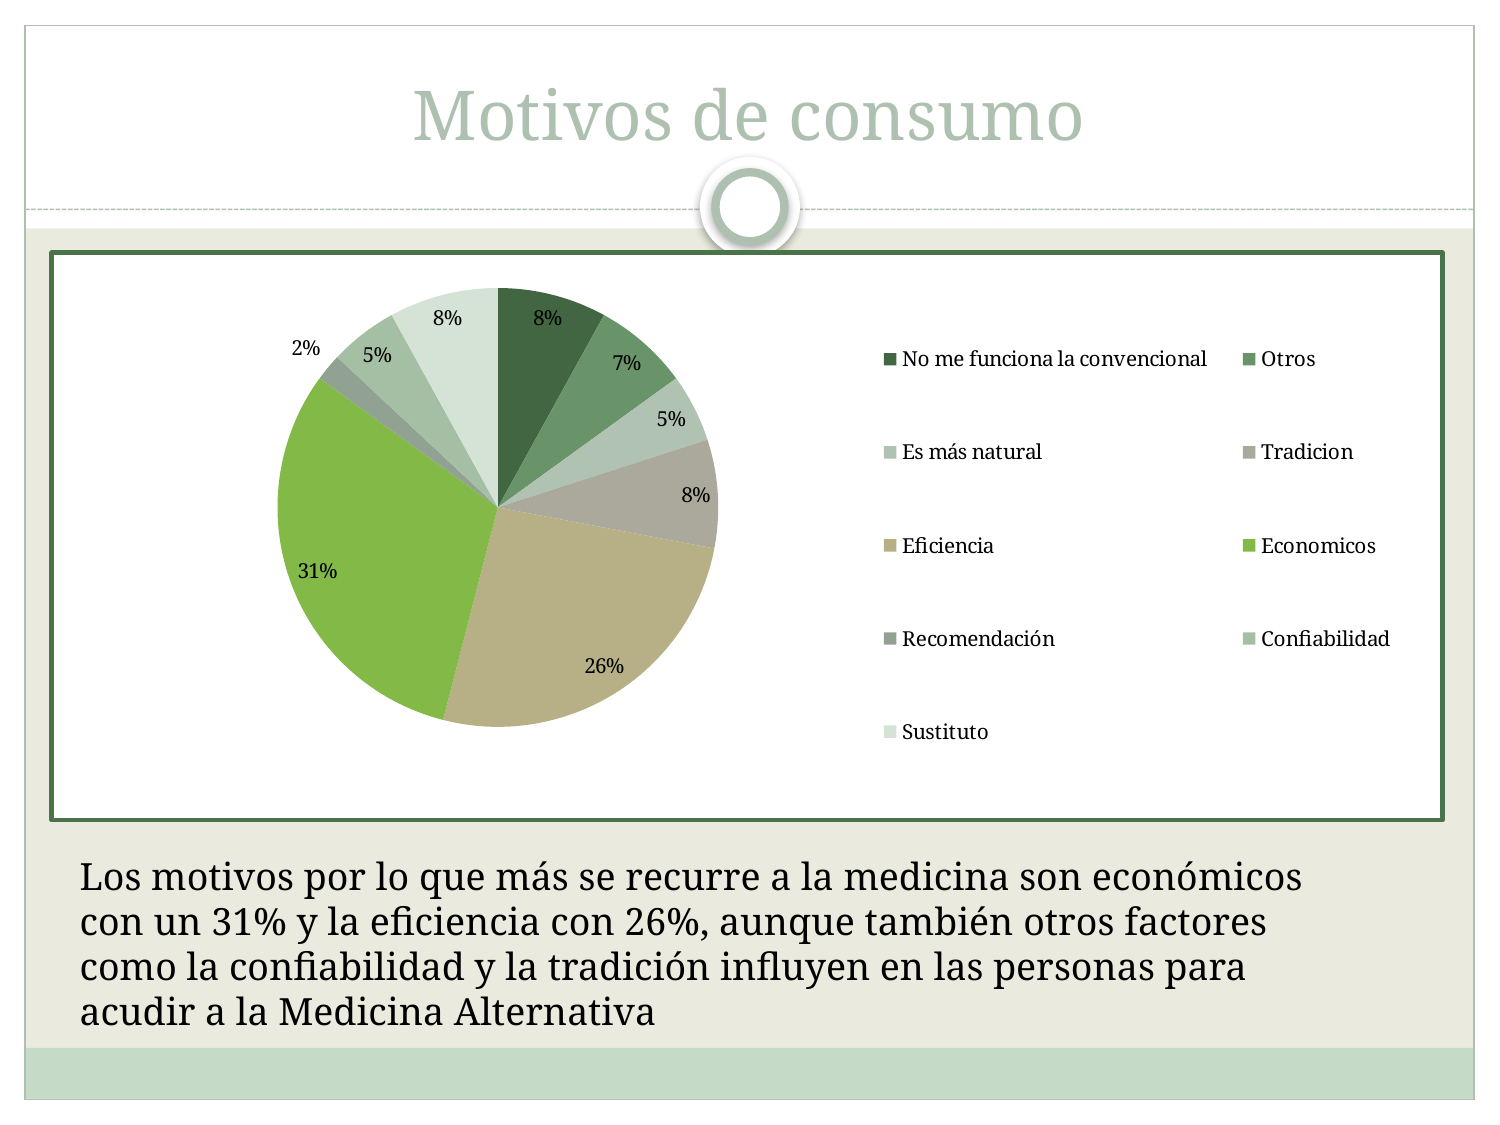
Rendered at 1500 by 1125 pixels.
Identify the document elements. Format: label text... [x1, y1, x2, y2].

chart [49, 250, 1445, 823]
text_box Los motivos por lo que más se recurre a la medicina son económicos con un 31% y la eficiencia con 26%, aunque también otros factores como la confiabilidad y la tradición influyen en las personas para acudir a la Medicina Alternativa [64, 845, 1388, 1041]
title Motivos de consumo [49, 37, 1450, 162]
